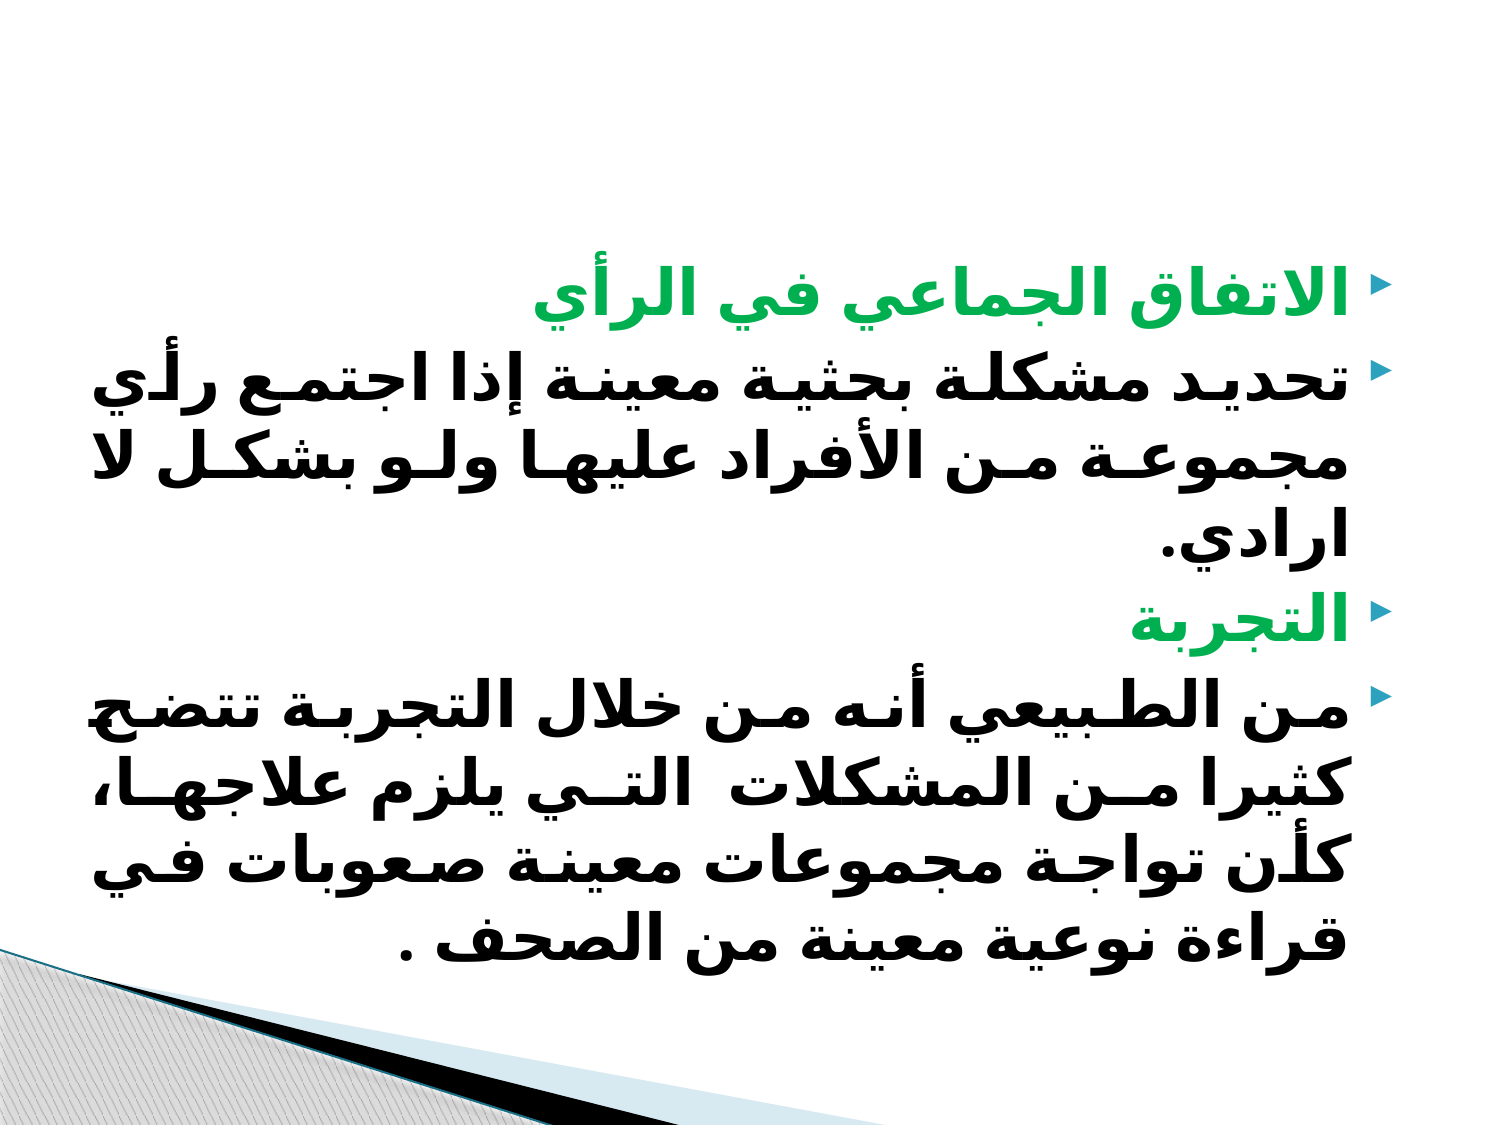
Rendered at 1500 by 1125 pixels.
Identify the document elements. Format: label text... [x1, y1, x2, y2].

list الاتفاق الجماعي في الرأي تحديد مشكلة بحثية معينة إذا اجتمع رأي مجموعة من الأفراد عليها ولو بشكل لا ارادي. التجربة من الطبيعي أنه من خلال التجربة تتضح كثيرا من المشكلات التي يلزم علاجها، كأن تواجة مجموعات معينة صعوبات في قراءة نوعية معينة من الصحف . [75, 243, 1425, 986]
